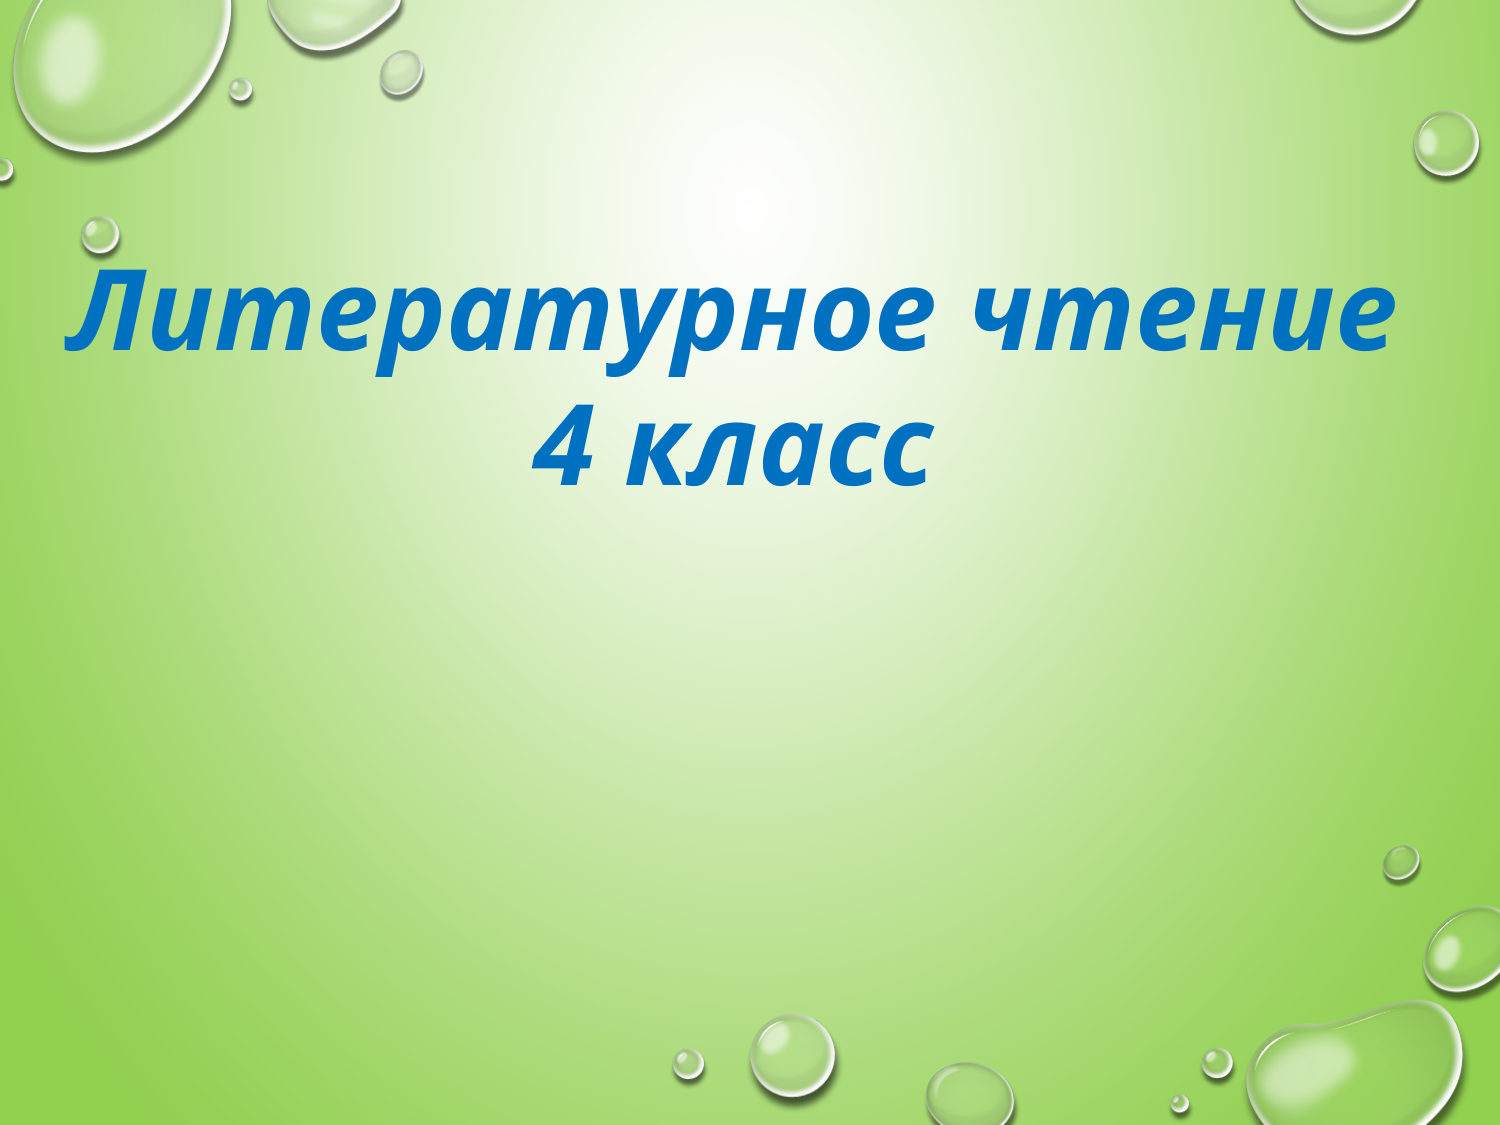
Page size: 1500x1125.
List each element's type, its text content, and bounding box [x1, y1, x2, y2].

text_box Литературное чтение 4 класс [53, 230, 1414, 516]
picture [0, 0, 1500, 1125]
